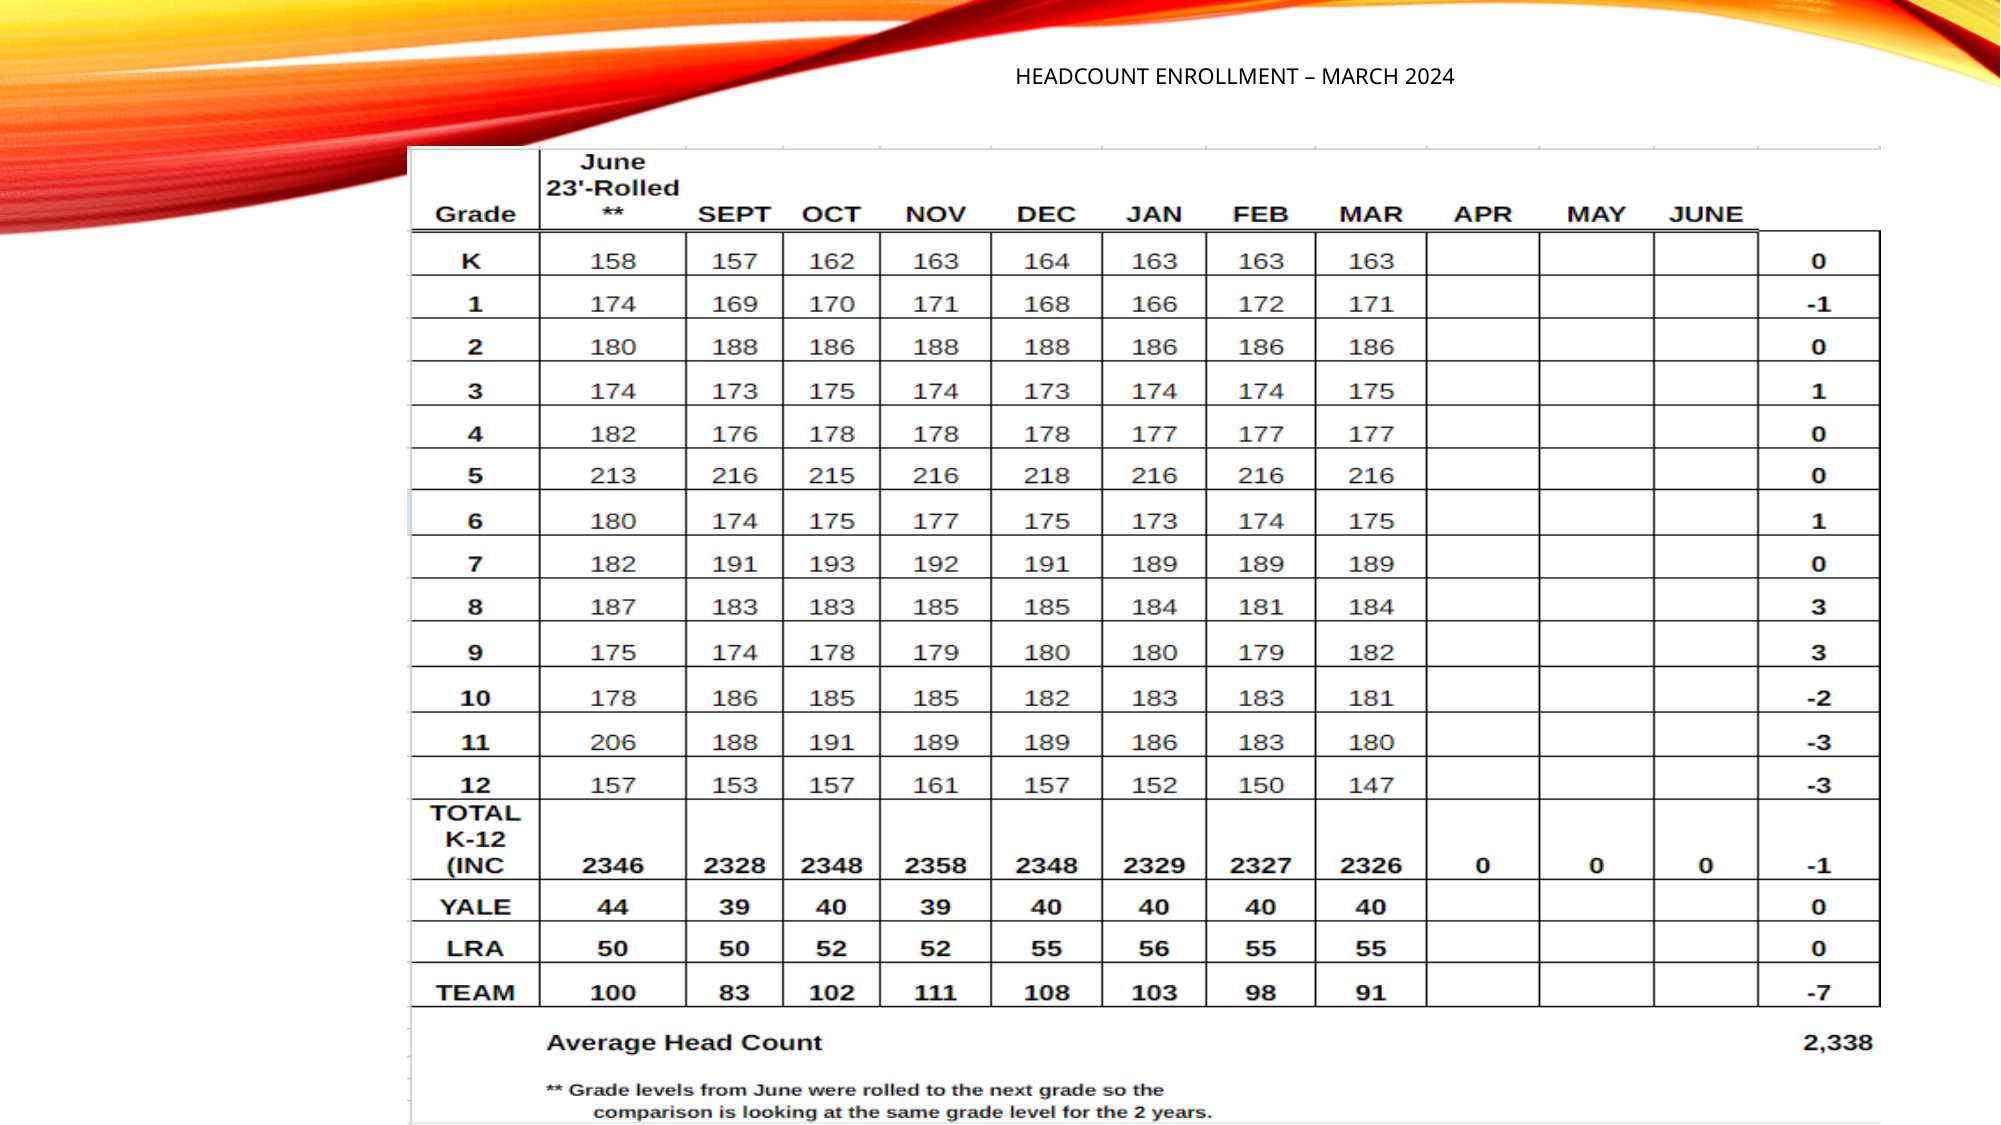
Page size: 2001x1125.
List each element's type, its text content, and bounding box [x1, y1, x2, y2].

title HEADCOUNT ENROLLMENT – MARCH 2024 [529, 57, 1942, 97]
picture [0, 0, 2000, 1125]
